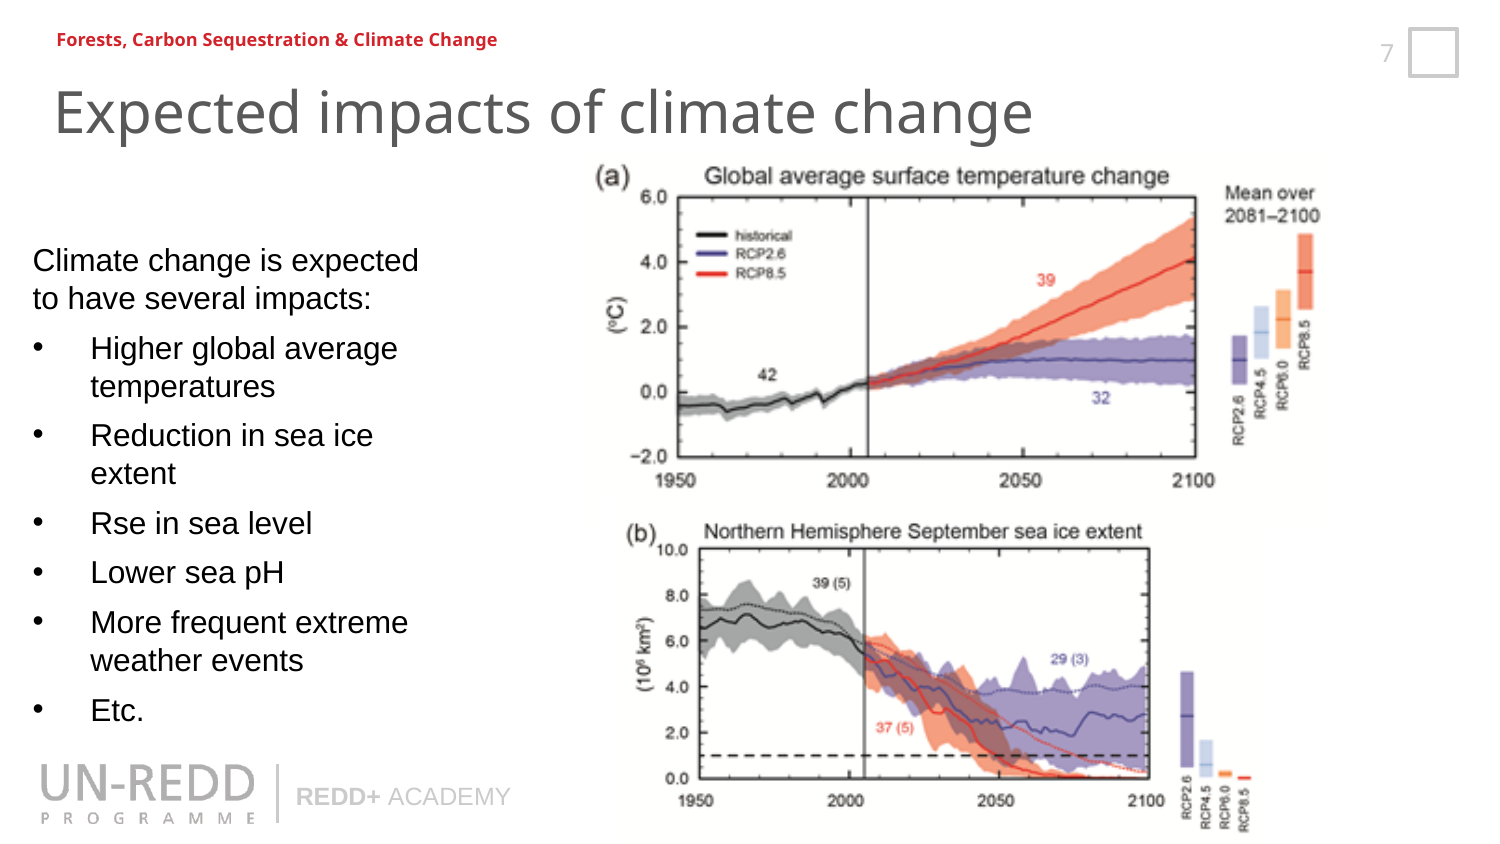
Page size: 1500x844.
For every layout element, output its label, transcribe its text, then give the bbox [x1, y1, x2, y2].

list Climate change is expected to have several impacts: Higher global average temperatures Reduction in sea ice extent Rse in sea level Lower sea pH More frequent extreme weather events Etc. [17, 232, 455, 741]
list Forests, Carbon Sequestration & Climate Change [41, 20, 550, 68]
list Expected impacts of climate change [38, 67, 1317, 210]
picture [41, 764, 254, 824]
picture [579, 149, 1353, 844]
